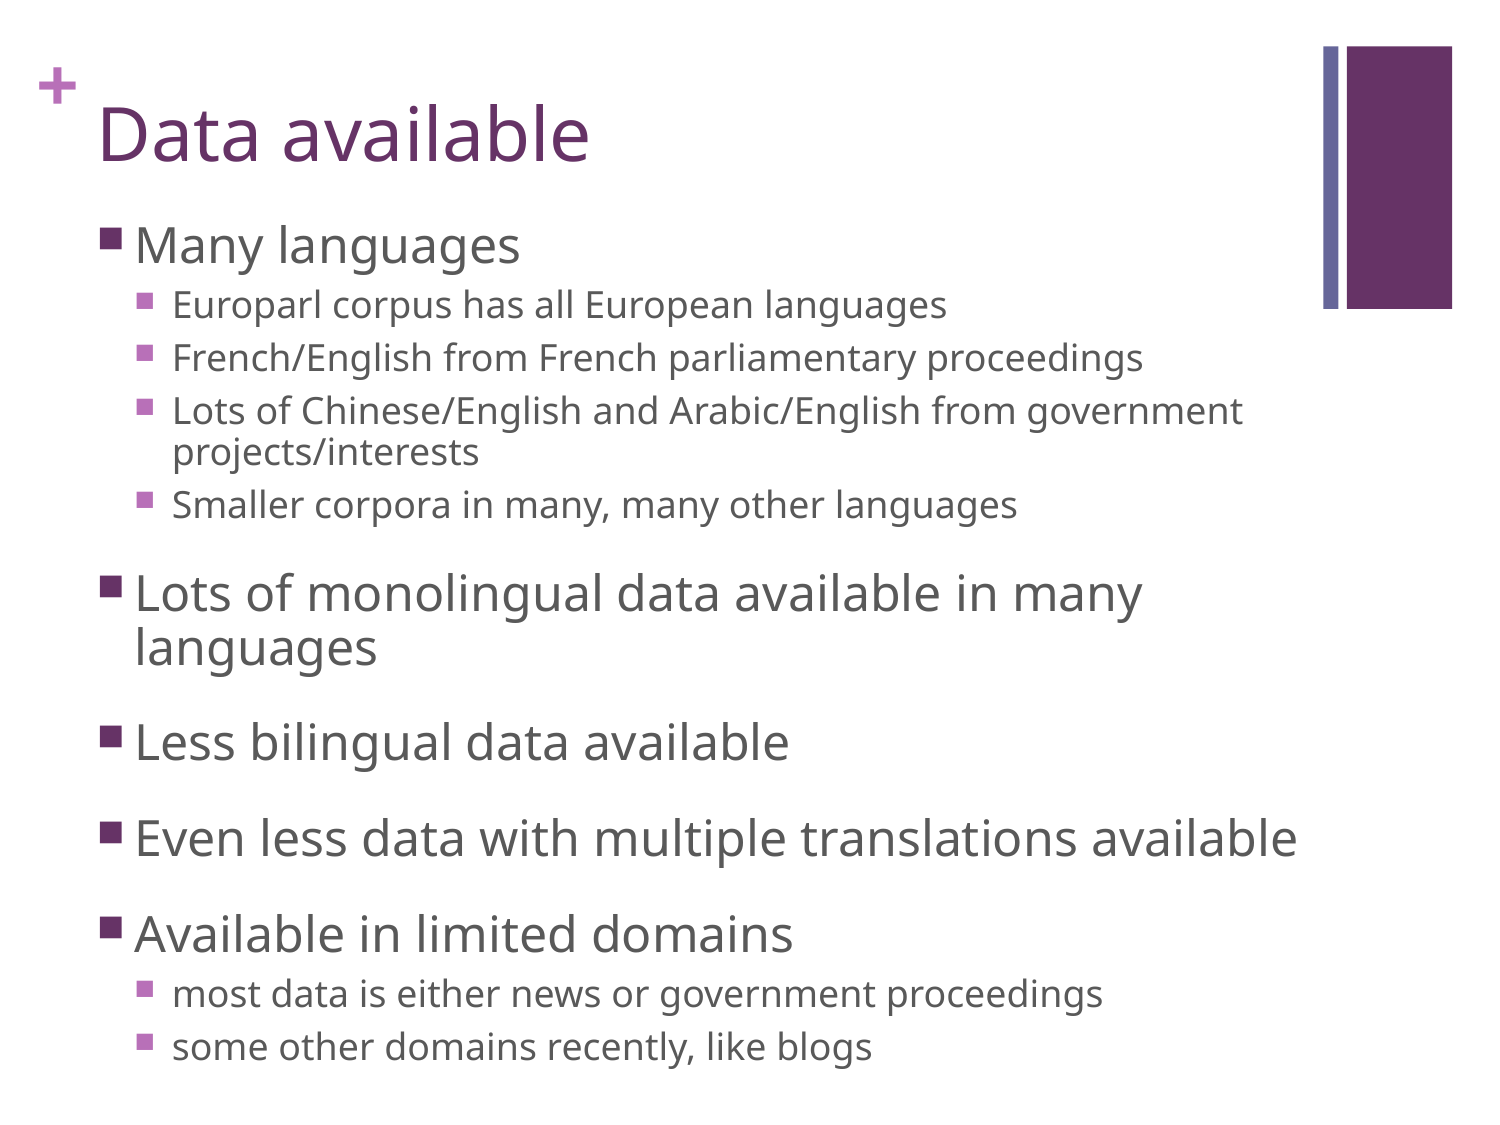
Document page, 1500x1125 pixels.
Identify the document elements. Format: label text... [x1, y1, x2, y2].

title Data available [81, 79, 1322, 212]
list Many languages Europarl corpus has all European languages French/English from French parliamentary proceedings Lots of Chinese/English and Arabic/English from government projects/interests Smaller corpora in many, many other languages Lots of monolingual data available in many languages Less bilingual data available Even less data with multiple translations available Available in limited domains most data is either news or government proceedings some other domains recently, like blogs [81, 212, 1322, 893]
